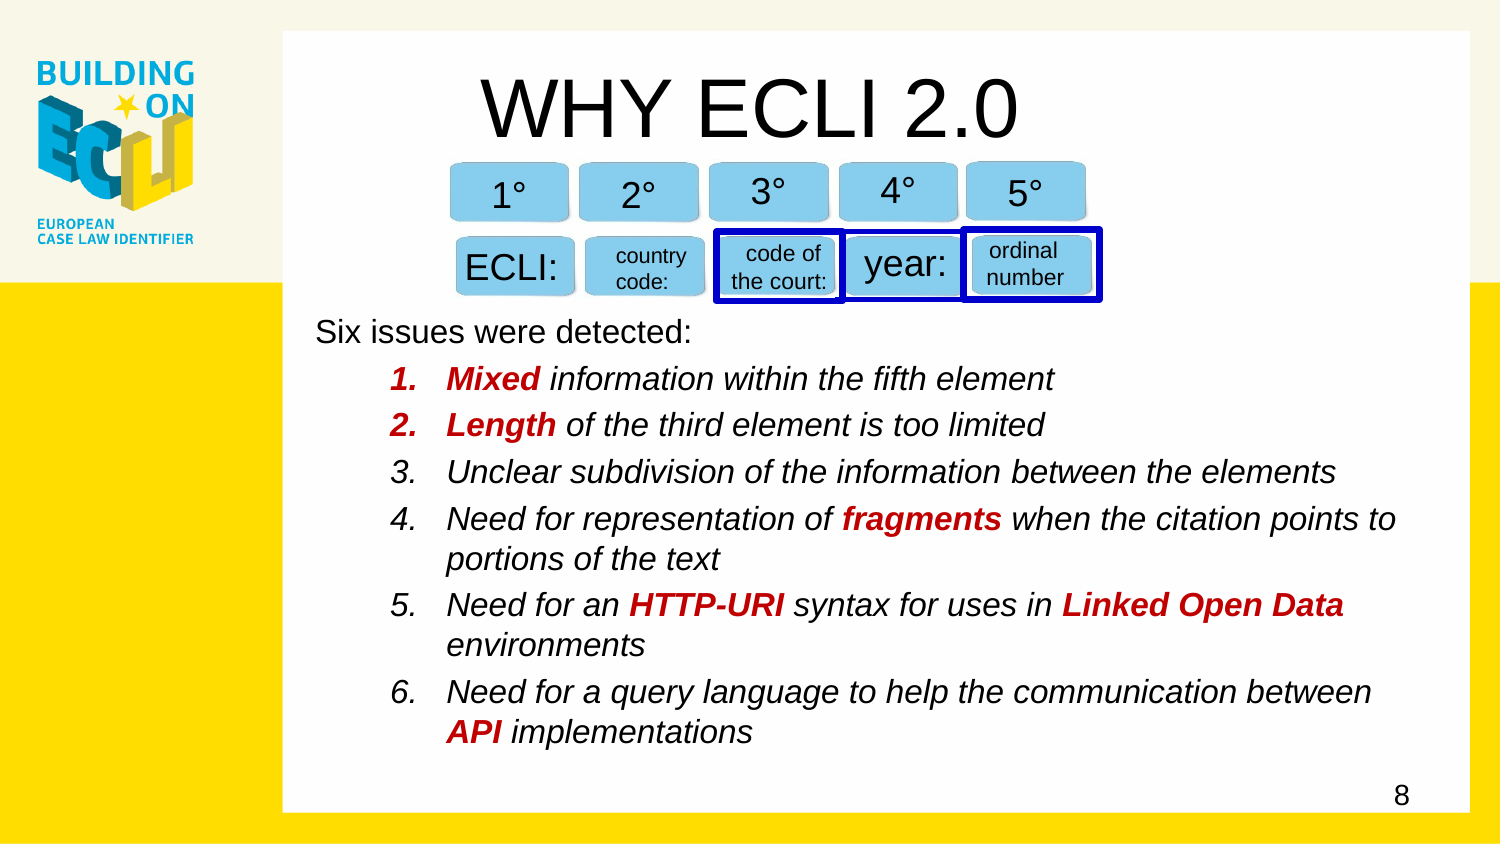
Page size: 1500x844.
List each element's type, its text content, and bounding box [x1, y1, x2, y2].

slide_number 8 [1074, 768, 1425, 828]
title WHY ECLI 2.0 [74, 33, 1426, 175]
list Six issues were detected: Mixed information within the fifth element Length of the third element is too limited Unclear subdivision of the information between the elements Need for representation of fragments when the citation points to portions of the text Need for an HTTP-URI syntax for uses in Linked Open Data environments Need for a query language to help the communication between API implementations [299, 162, 1426, 721]
picture [0, 0, 1500, 844]
